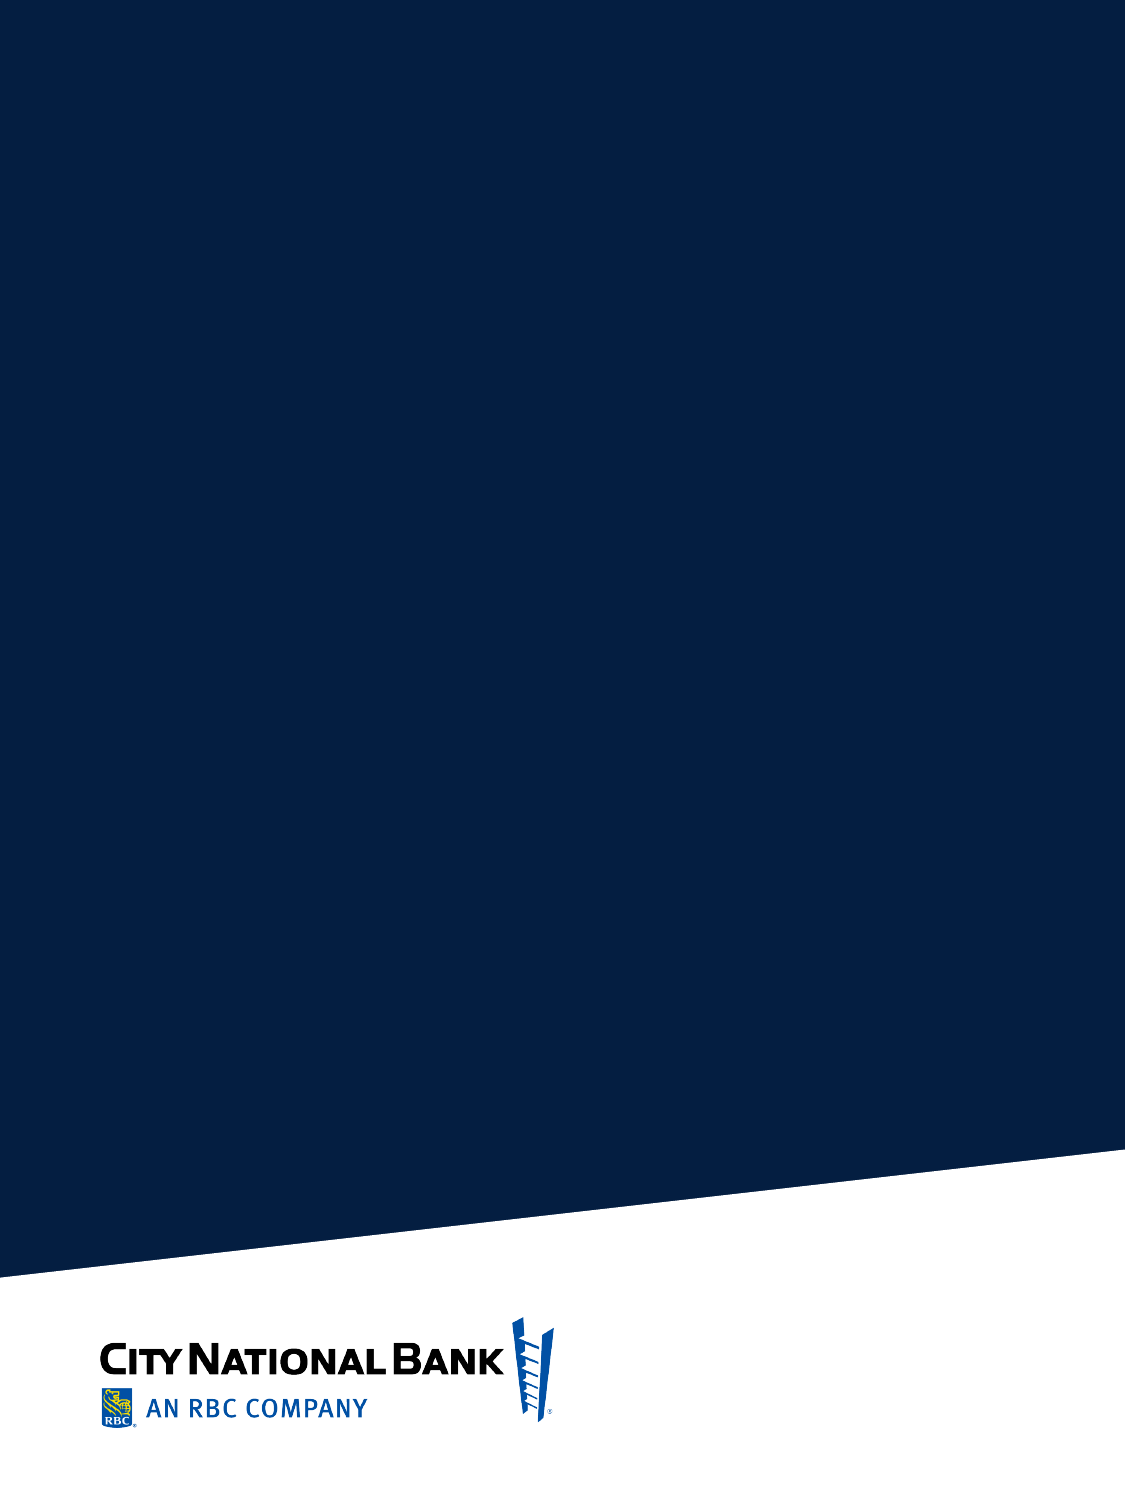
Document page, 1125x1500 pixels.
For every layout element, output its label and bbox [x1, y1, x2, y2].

picture [100, 1317, 554, 1428]
